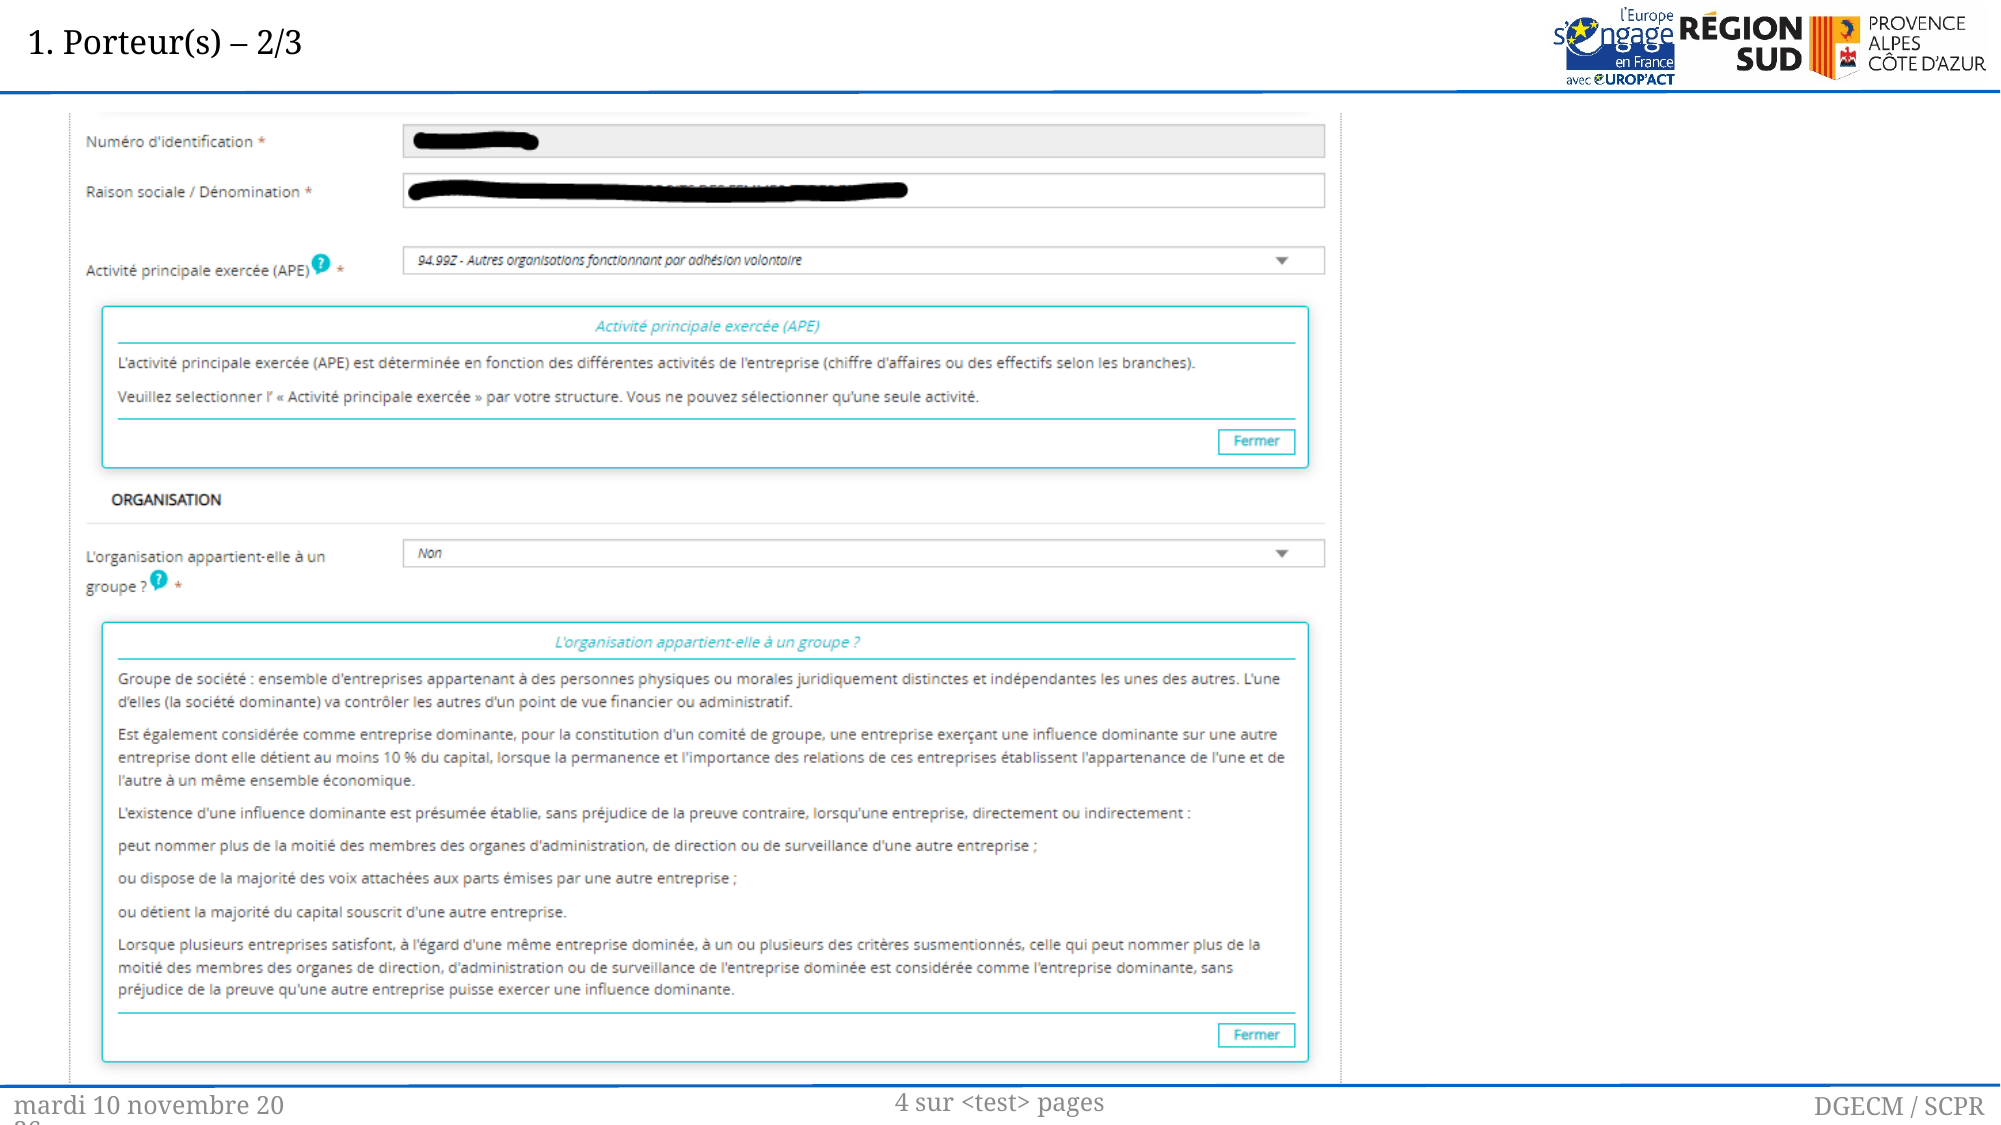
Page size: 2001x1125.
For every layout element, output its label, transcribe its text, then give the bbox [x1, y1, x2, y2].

title 1. Porteur(s) – 2/3 [12, 17, 1550, 71]
picture [1549, 3, 1988, 89]
picture [57, 112, 1354, 1083]
